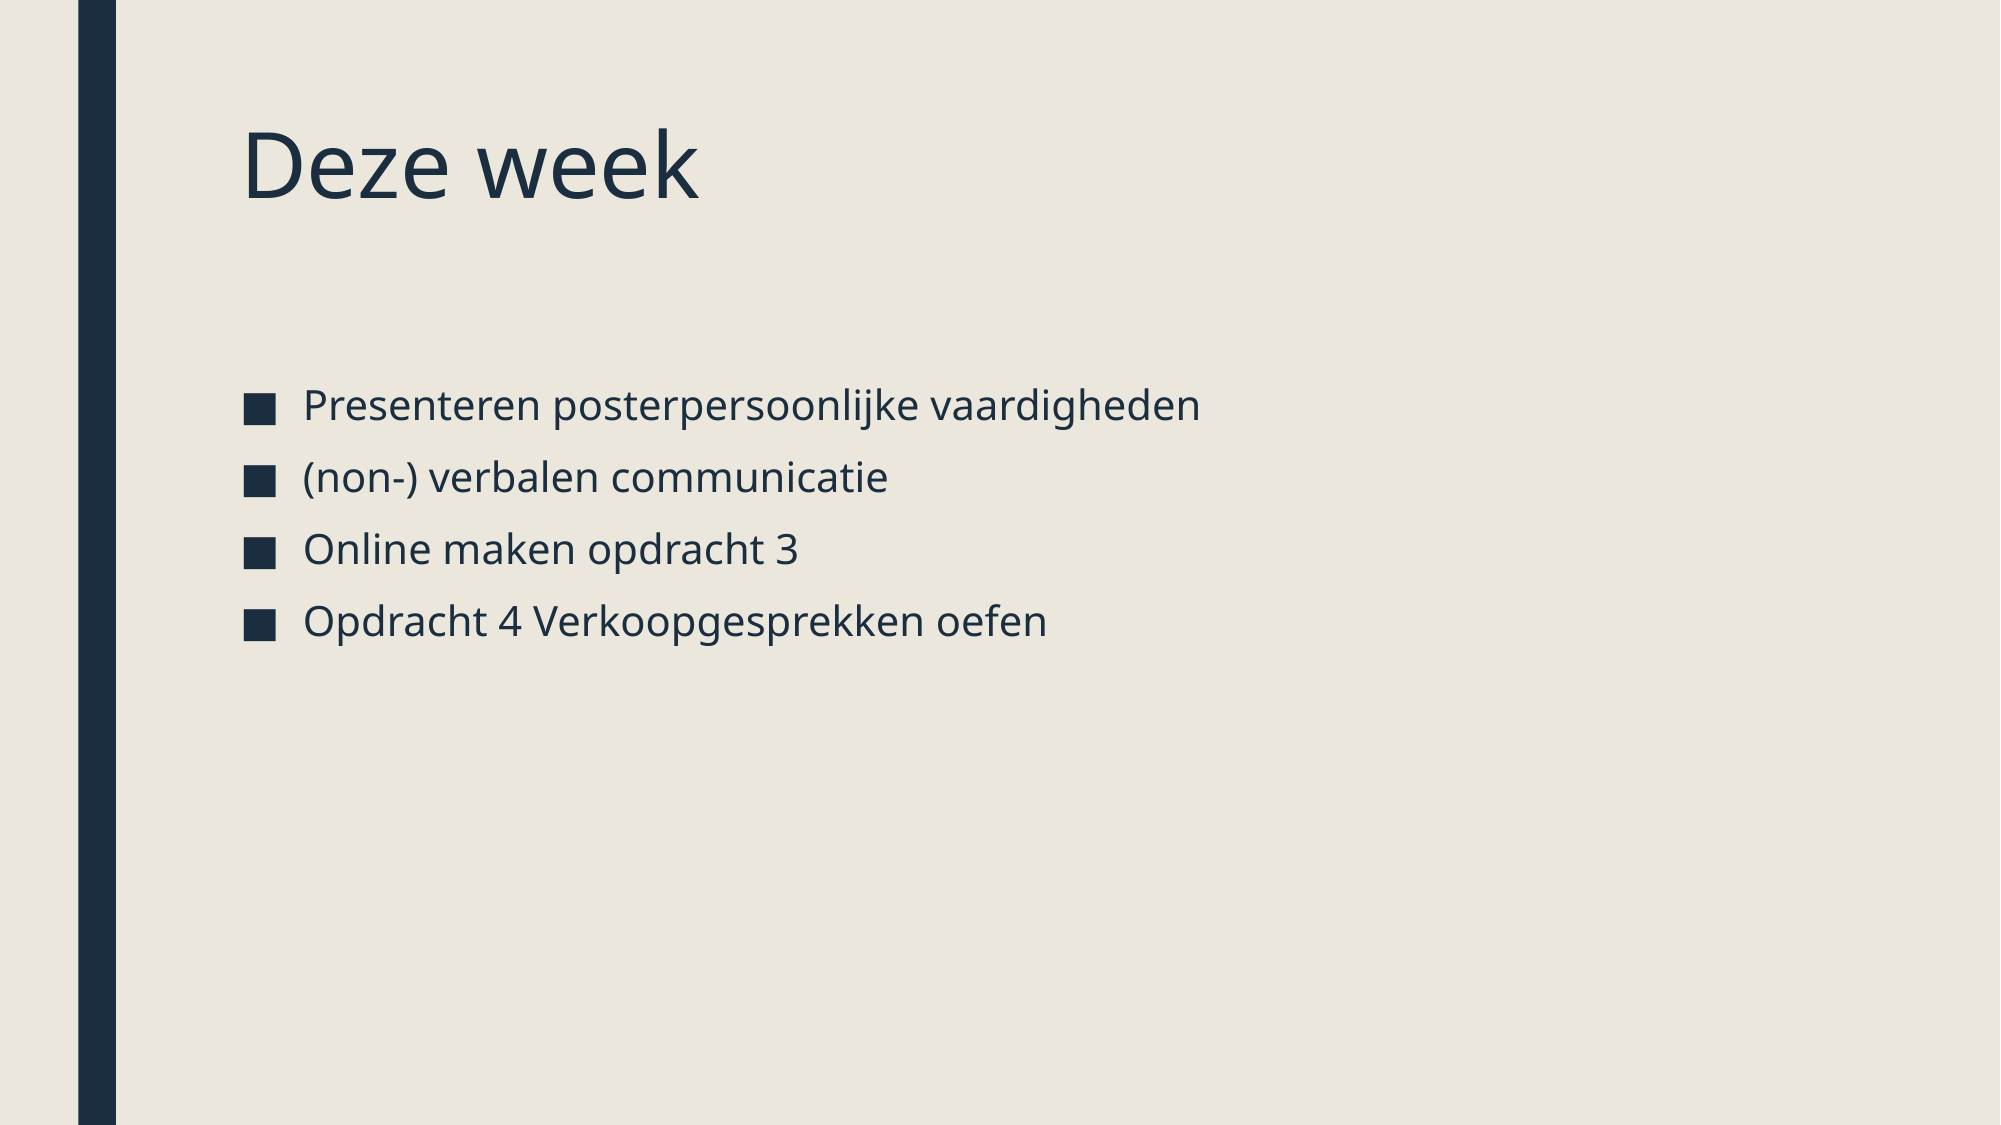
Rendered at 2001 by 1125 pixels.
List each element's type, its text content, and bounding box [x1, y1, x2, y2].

list Presenteren posterpersoonlijke vaardigheden (non-) verbalen communicatie Online maken opdracht 3 Opdracht 4 Verkoopgesprekken oefen [225, 375, 1800, 963]
title Deze week [225, 112, 1800, 357]
